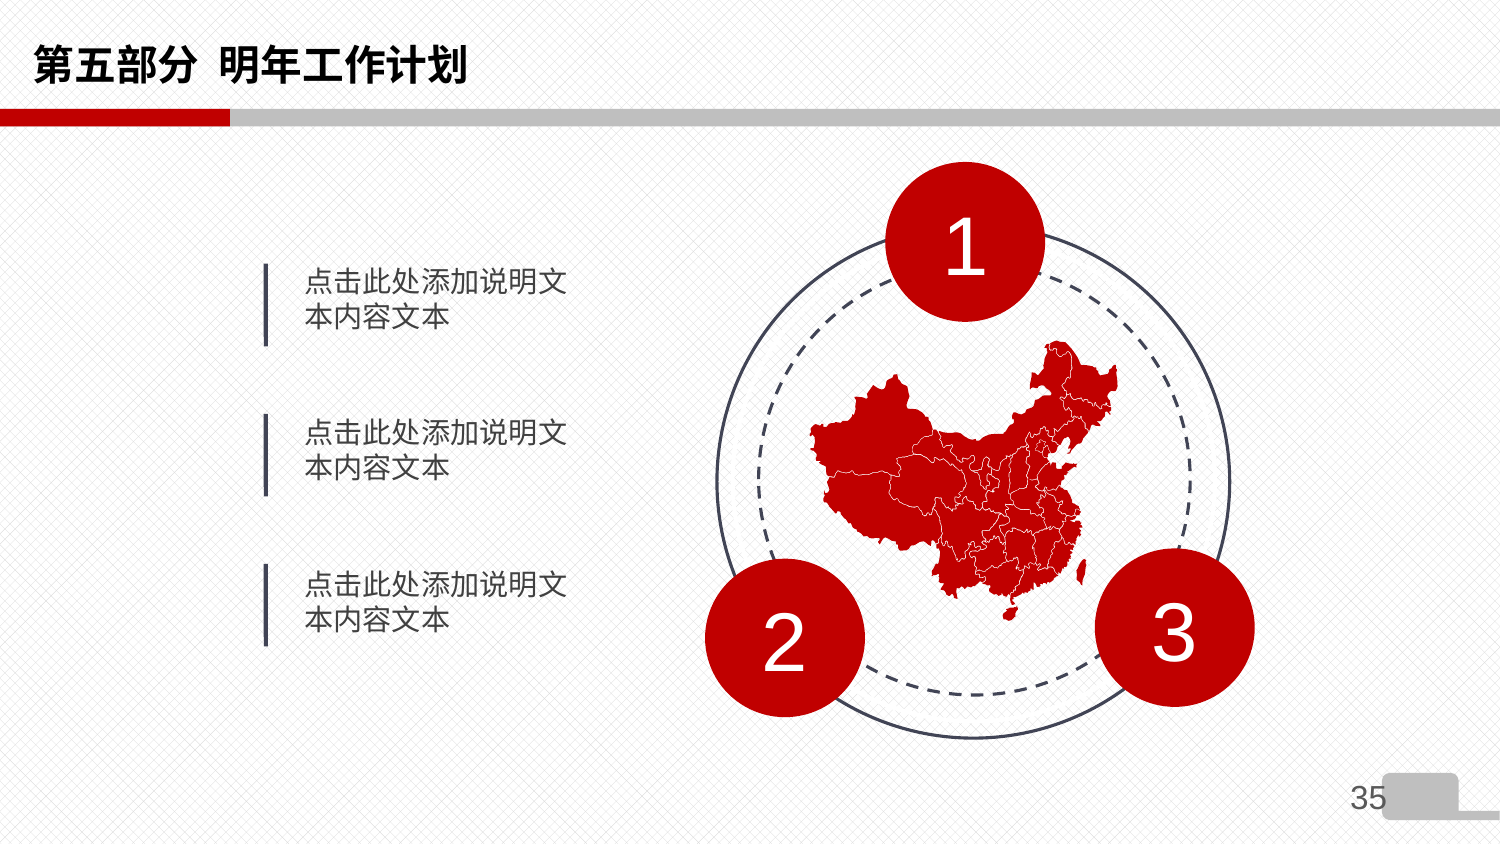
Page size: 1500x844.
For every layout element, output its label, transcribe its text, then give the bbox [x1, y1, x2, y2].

text_box [758, 346, 804, 560]
text_box 1 [885, 161, 1046, 322]
text_box [1040, 235, 1230, 560]
title 第五部分 明年工作计划 [17, 35, 1368, 93]
text_box [716, 240, 893, 576]
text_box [265, 256, 585, 347]
text_box [861, 630, 1099, 696]
text_box [809, 273, 1191, 568]
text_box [265, 559, 585, 647]
text_box [837, 656, 1124, 739]
text_box 3 [1094, 548, 1255, 707]
text_box 2 [705, 558, 865, 718]
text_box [265, 406, 585, 497]
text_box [809, 340, 1118, 621]
